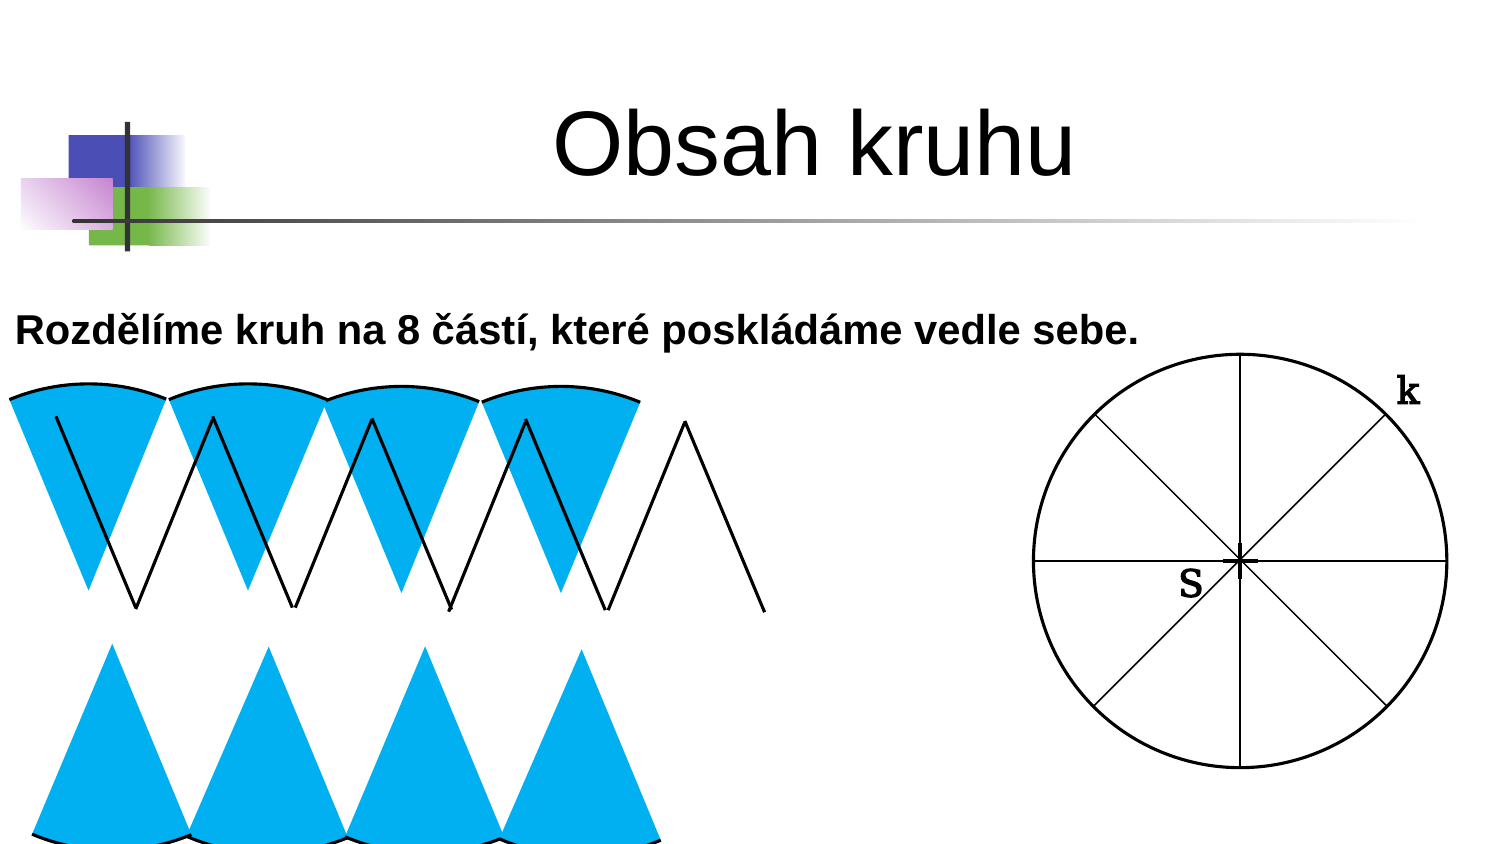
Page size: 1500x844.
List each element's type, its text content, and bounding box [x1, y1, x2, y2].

text_box [32, 643, 192, 844]
text_box [168, 383, 328, 417]
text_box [295, 419, 368, 608]
text_box [188, 646, 347, 844]
text_box k [1381, 358, 1441, 419]
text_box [525, 418, 606, 611]
text_box [499, 649, 661, 844]
text_box [345, 646, 502, 844]
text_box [55, 416, 136, 608]
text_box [684, 420, 765, 613]
text_box [481, 386, 641, 420]
text_box [1244, 354, 1381, 549]
text_box [1095, 354, 1236, 550]
text_box [1033, 568, 1233, 768]
text_box [1033, 415, 1233, 560]
text_box Obsah kruhu [206, 76, 1424, 201]
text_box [371, 418, 452, 610]
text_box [607, 421, 682, 611]
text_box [448, 421, 521, 612]
text_box [324, 386, 480, 420]
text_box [135, 419, 208, 610]
text_box [1247, 568, 1447, 768]
text_box Rozdělíme kruh na 8 částí, které poskládáme vedle sebe. [0, 295, 1171, 361]
text_box [9, 383, 167, 498]
text_box [1248, 419, 1447, 560]
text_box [212, 416, 293, 608]
